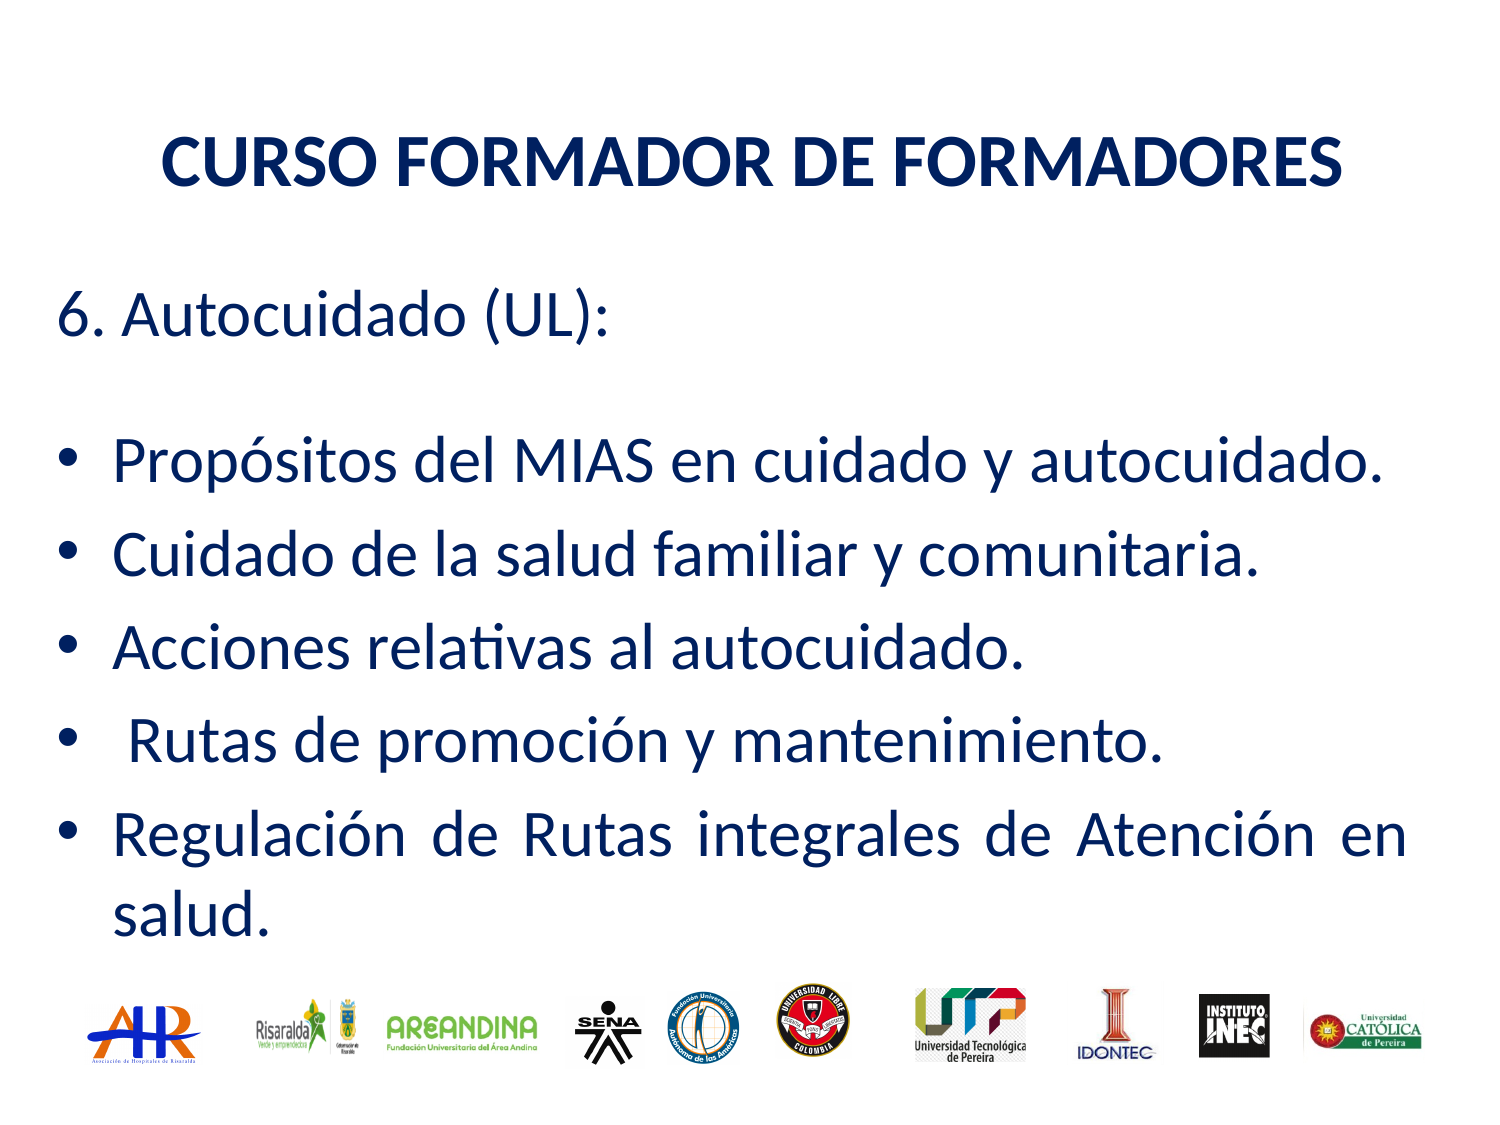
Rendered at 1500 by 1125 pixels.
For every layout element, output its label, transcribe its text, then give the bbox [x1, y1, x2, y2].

picture [666, 990, 740, 1066]
picture [565, 995, 645, 1069]
picture [1198, 991, 1270, 1062]
picture [84, 1004, 203, 1066]
title CURSO FORMADOR DE FORMADORES [77, 74, 1428, 239]
picture [1065, 981, 1164, 1065]
picture [774, 981, 852, 1059]
picture [915, 988, 1026, 1063]
picture [383, 1009, 540, 1060]
picture [253, 993, 361, 1060]
list 6. Autocuidado (UL): Propósitos del MIAS en cuidado y autocuidado. Cuidado de la salud familiar y comunitaria. Acciones relativas al autocuidado. Rutas de promoción y mantenimiento. Regulación de Rutas integrales de Atención en salud. [41, 262, 1425, 1005]
picture [1303, 986, 1425, 1074]
